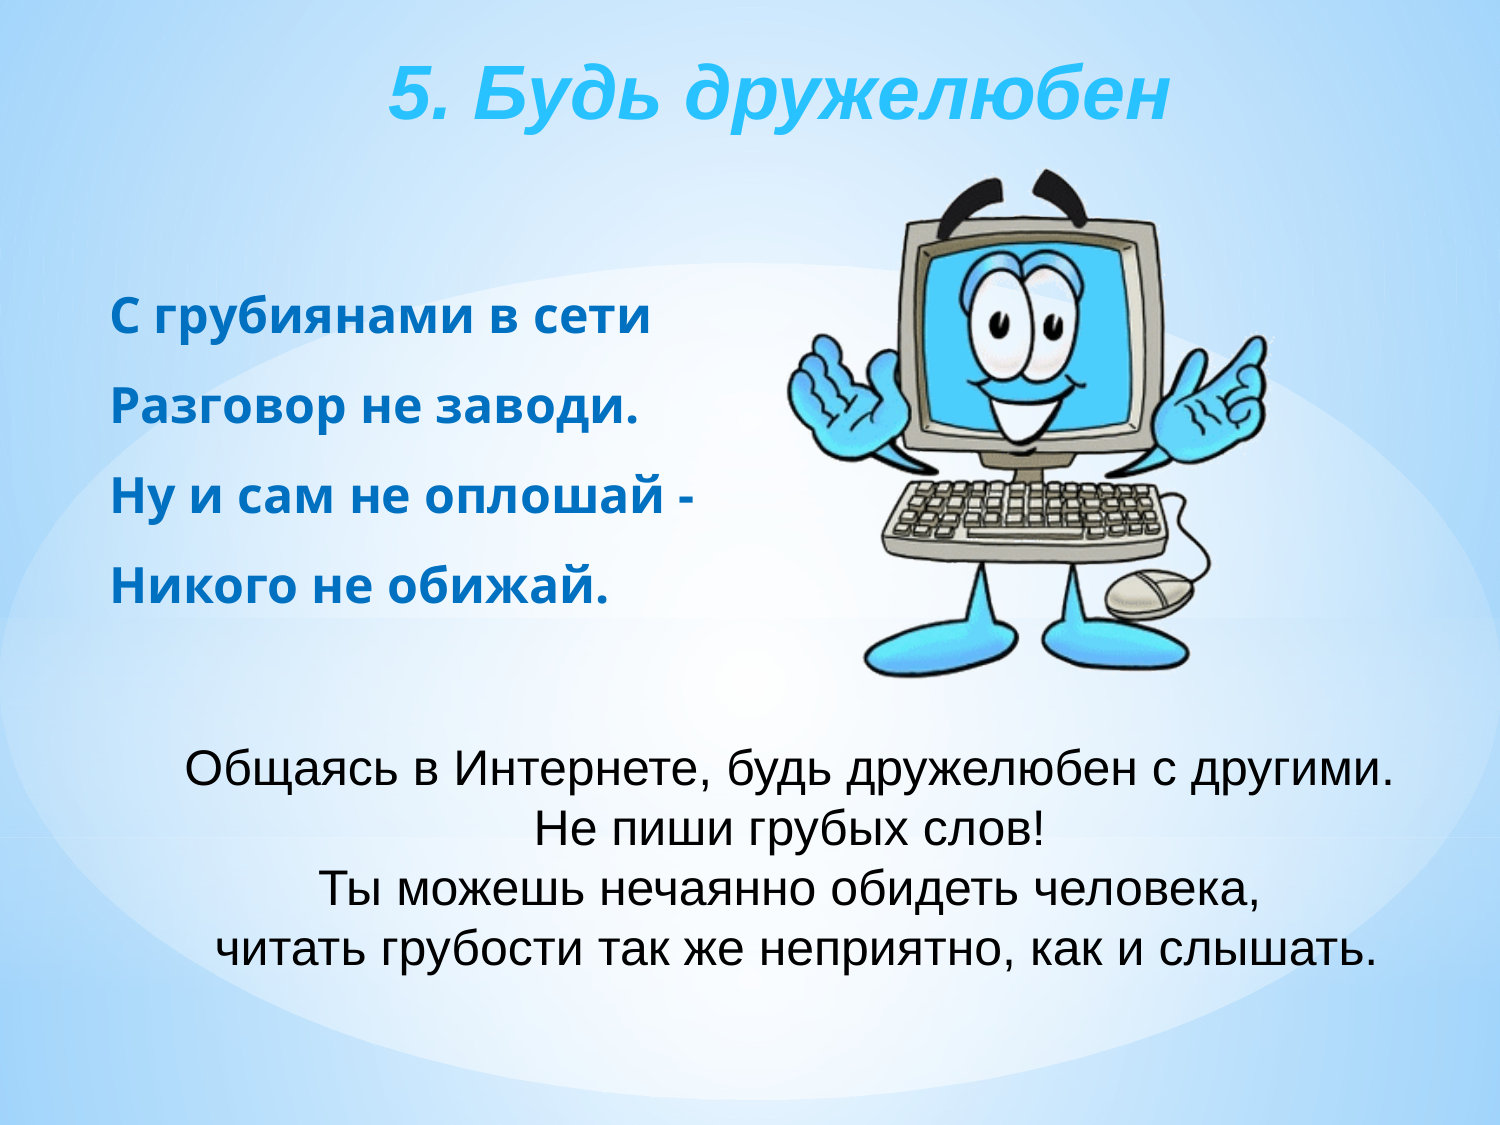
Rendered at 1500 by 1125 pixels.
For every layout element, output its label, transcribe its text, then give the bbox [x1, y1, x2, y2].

text_box Общаясь в Интернете, будь дружелюбен с другими. Не пиши грубых слов! Ты можешь нечаянно обидеть человека, читать грубости так же неприятно, как и слышать. [169, 727, 1425, 983]
picture [773, 163, 1290, 705]
title 5. Будь дружелюбен [105, 35, 1456, 223]
list С грубиянами в сети Разговор не заводи. Ну и сам не оплошай - Никого не обижай. [35, 246, 926, 754]
